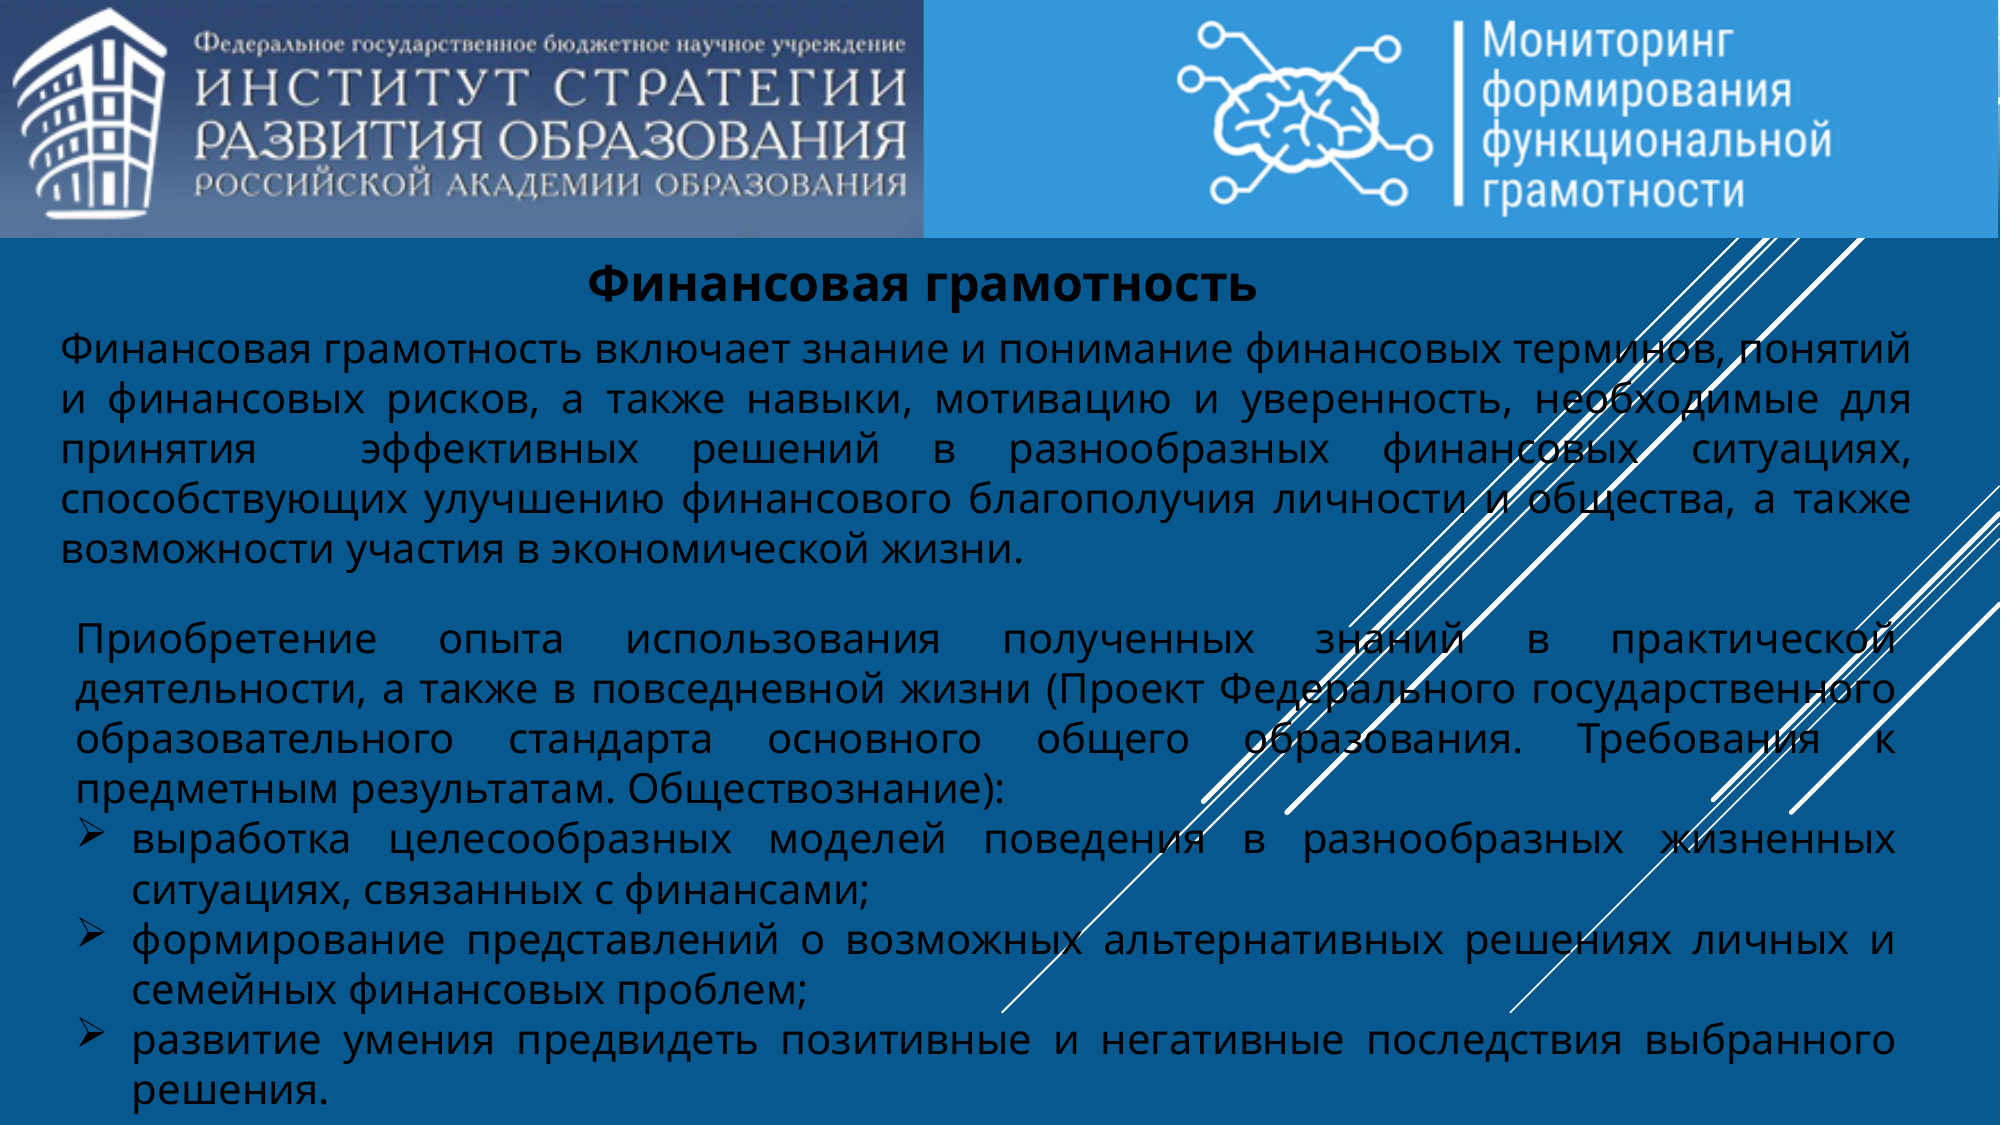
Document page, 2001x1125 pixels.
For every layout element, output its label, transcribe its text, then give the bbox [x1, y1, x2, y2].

text_box Приобретение опыта использования полученных знаний в практической деятельности, а также в повседневной жизни (Проект Федерального государственного образовательного стандарта основного общего образования. Требования к предметным результатам. Обществознание): выработка целесообразных моделей поведения в разнообразных жизненных ситуациях, связанных с финансами; формирование представлений о возможных альтернативных решениях личных и семейных финансовых проблем; развитие умения предвидеть позитивные и негативные последствия выбранного решения. [60, 604, 1912, 1120]
text_box Финансовая грамотность [573, 244, 1274, 314]
picture [0, 0, 1999, 238]
text_box Финансовая грамотность включает знание и понимание финансовых терминов, понятий и финансовых рисков, а также навыки, мотивацию и уверенность, необходимые для принятия эффективных решений в разнообразных финансовых ситуациях, способствующих улучшению финансового благополучия личности и общества, а также возможности участия в экономической жизни. [45, 314, 1928, 579]
